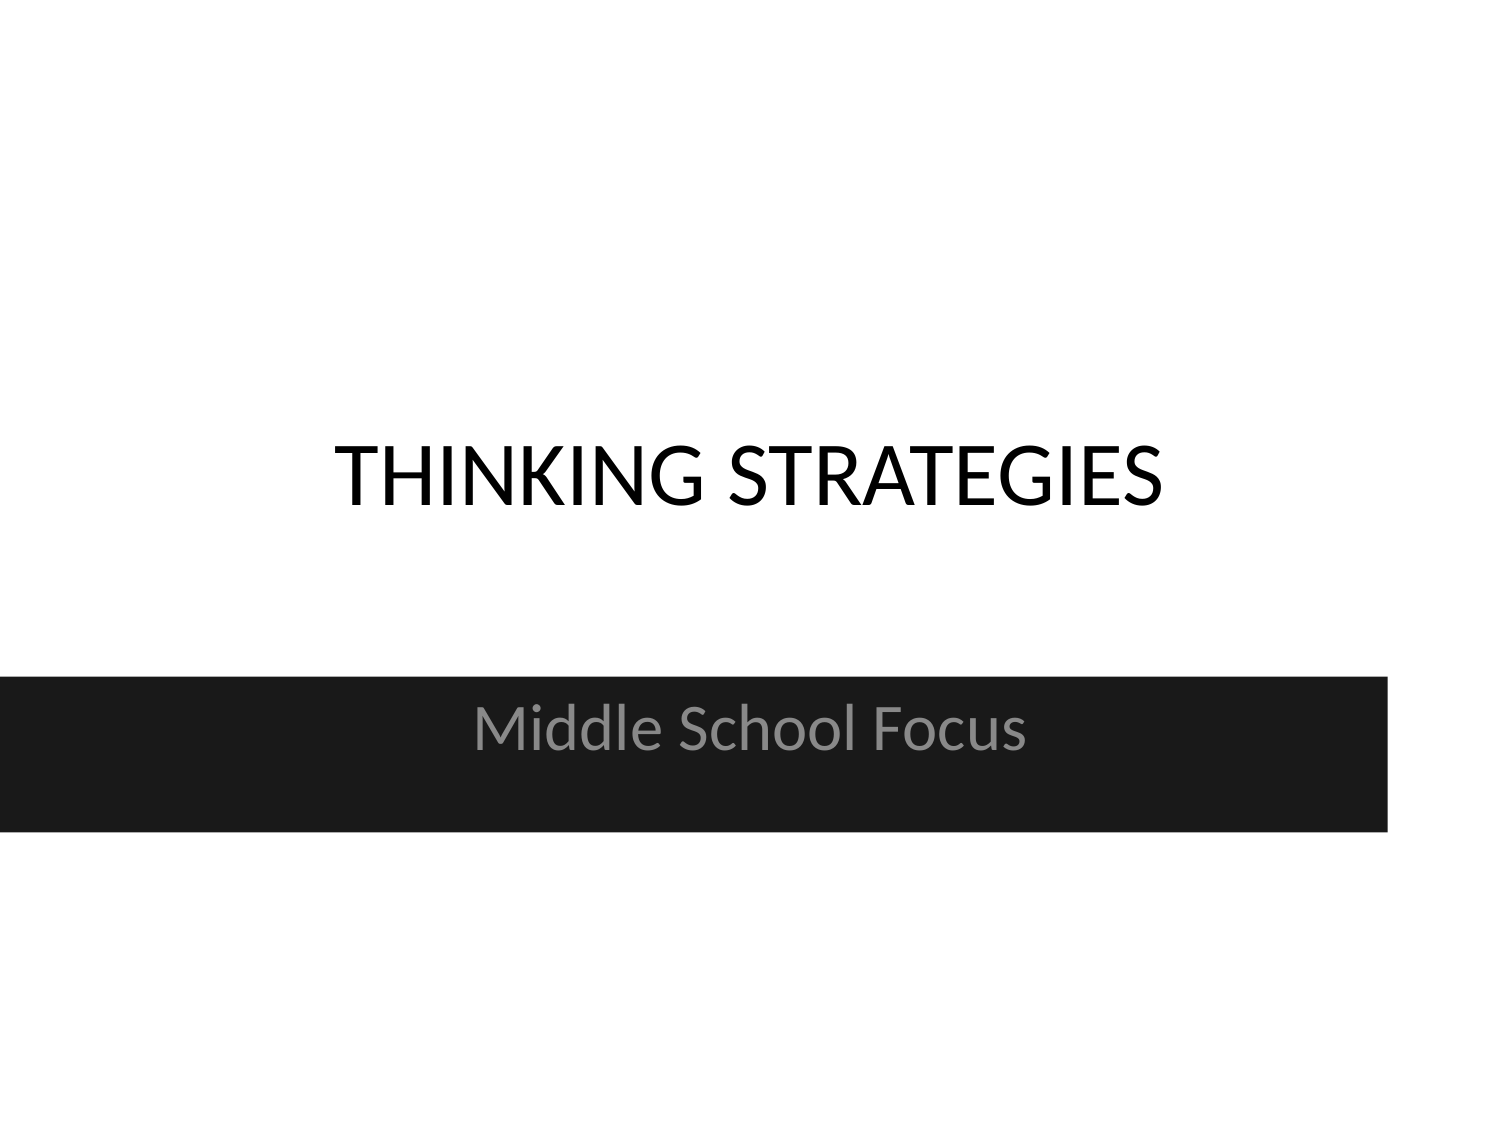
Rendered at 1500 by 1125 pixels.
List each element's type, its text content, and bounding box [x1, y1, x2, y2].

title THINKING STRATEGIES [112, 284, 1388, 653]
subtitle Middle School Focus [112, 676, 1388, 833]
